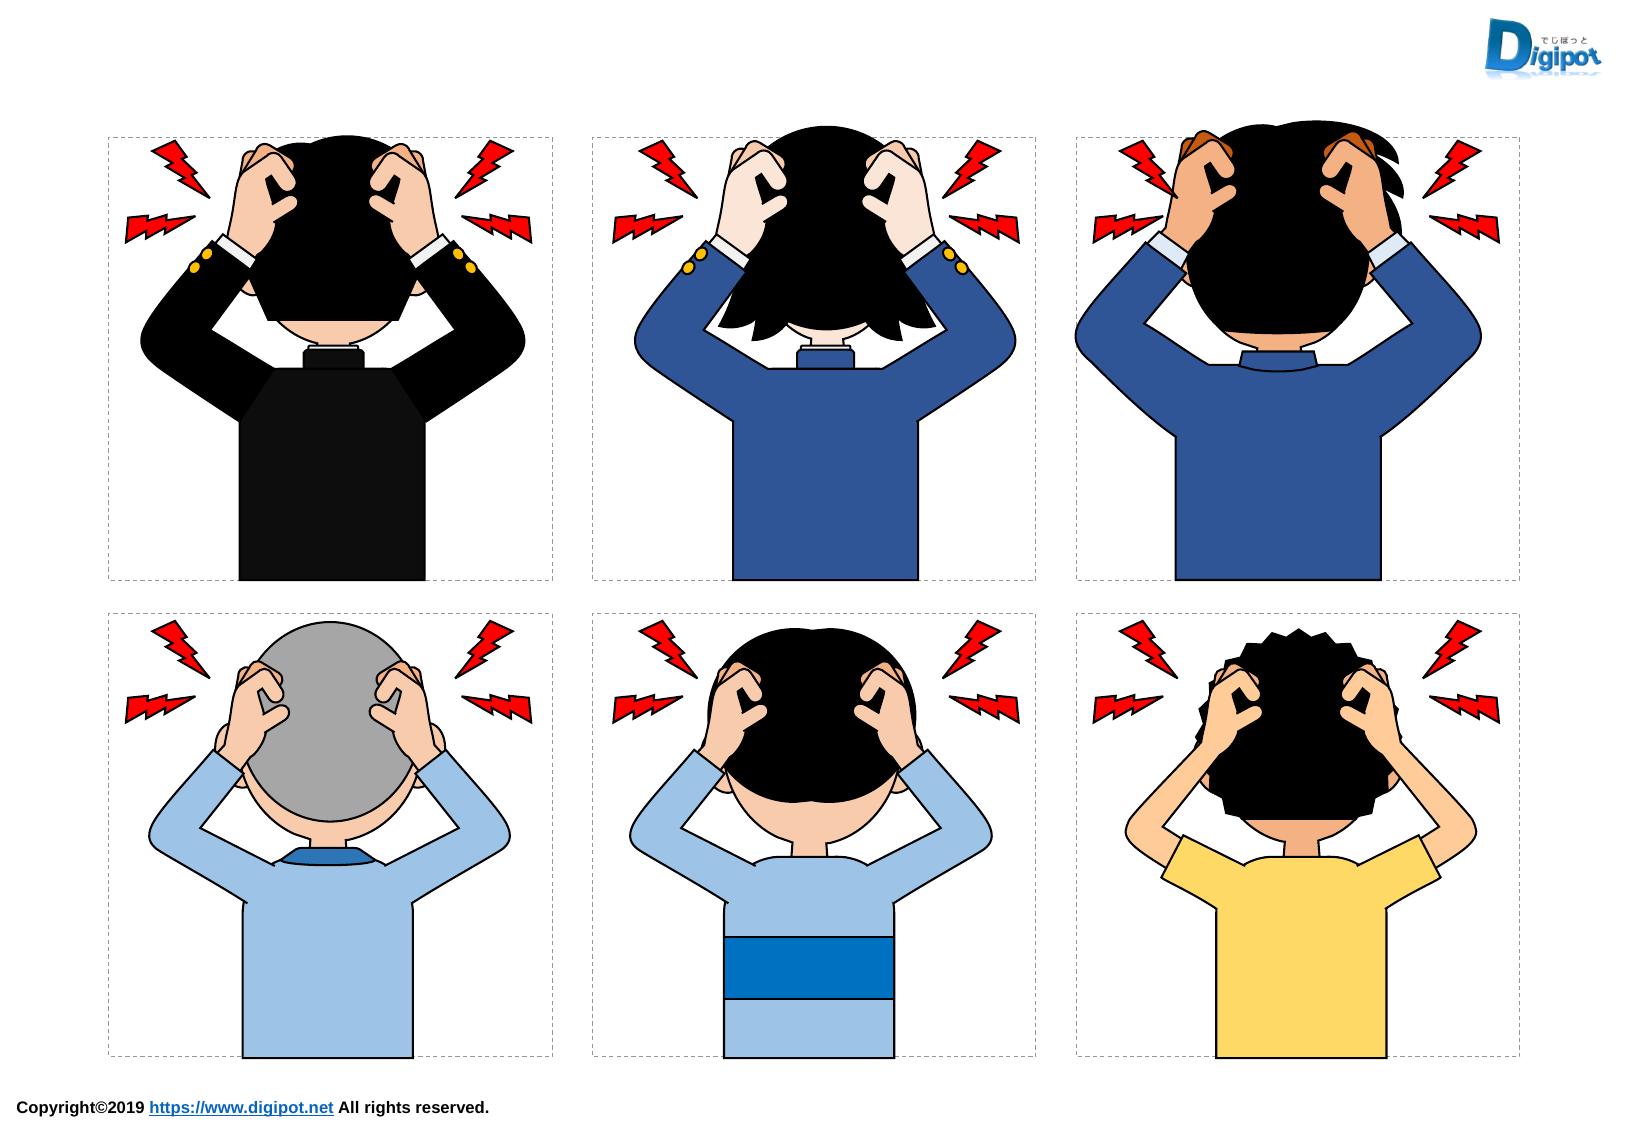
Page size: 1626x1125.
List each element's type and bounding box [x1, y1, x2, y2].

text_box [152, 626, 162, 637]
text_box [643, 629, 979, 1059]
text_box [154, 136, 512, 581]
text_box [1474, 148, 1481, 155]
text_box [1082, 121, 1474, 580]
text_box [125, 215, 154, 243]
text_box [644, 620, 669, 629]
text_box [613, 215, 647, 243]
text_box [979, 695, 1019, 723]
text_box [1120, 620, 1149, 642]
text_box [639, 147, 647, 156]
text_box [1451, 620, 1481, 641]
text_box [647, 126, 1003, 581]
text_box [1093, 695, 1137, 723]
text_box [613, 695, 643, 723]
text_box [1465, 695, 1499, 723]
text_box [497, 695, 532, 723]
text_box [162, 621, 497, 1059]
text_box [512, 215, 532, 243]
text_box [125, 695, 162, 723]
picture [1485, 18, 1602, 82]
text_box [1003, 216, 1019, 243]
text_box [1474, 215, 1499, 243]
text_box [1137, 629, 1465, 1059]
text_box [971, 620, 1001, 652]
text_box [497, 624, 513, 641]
